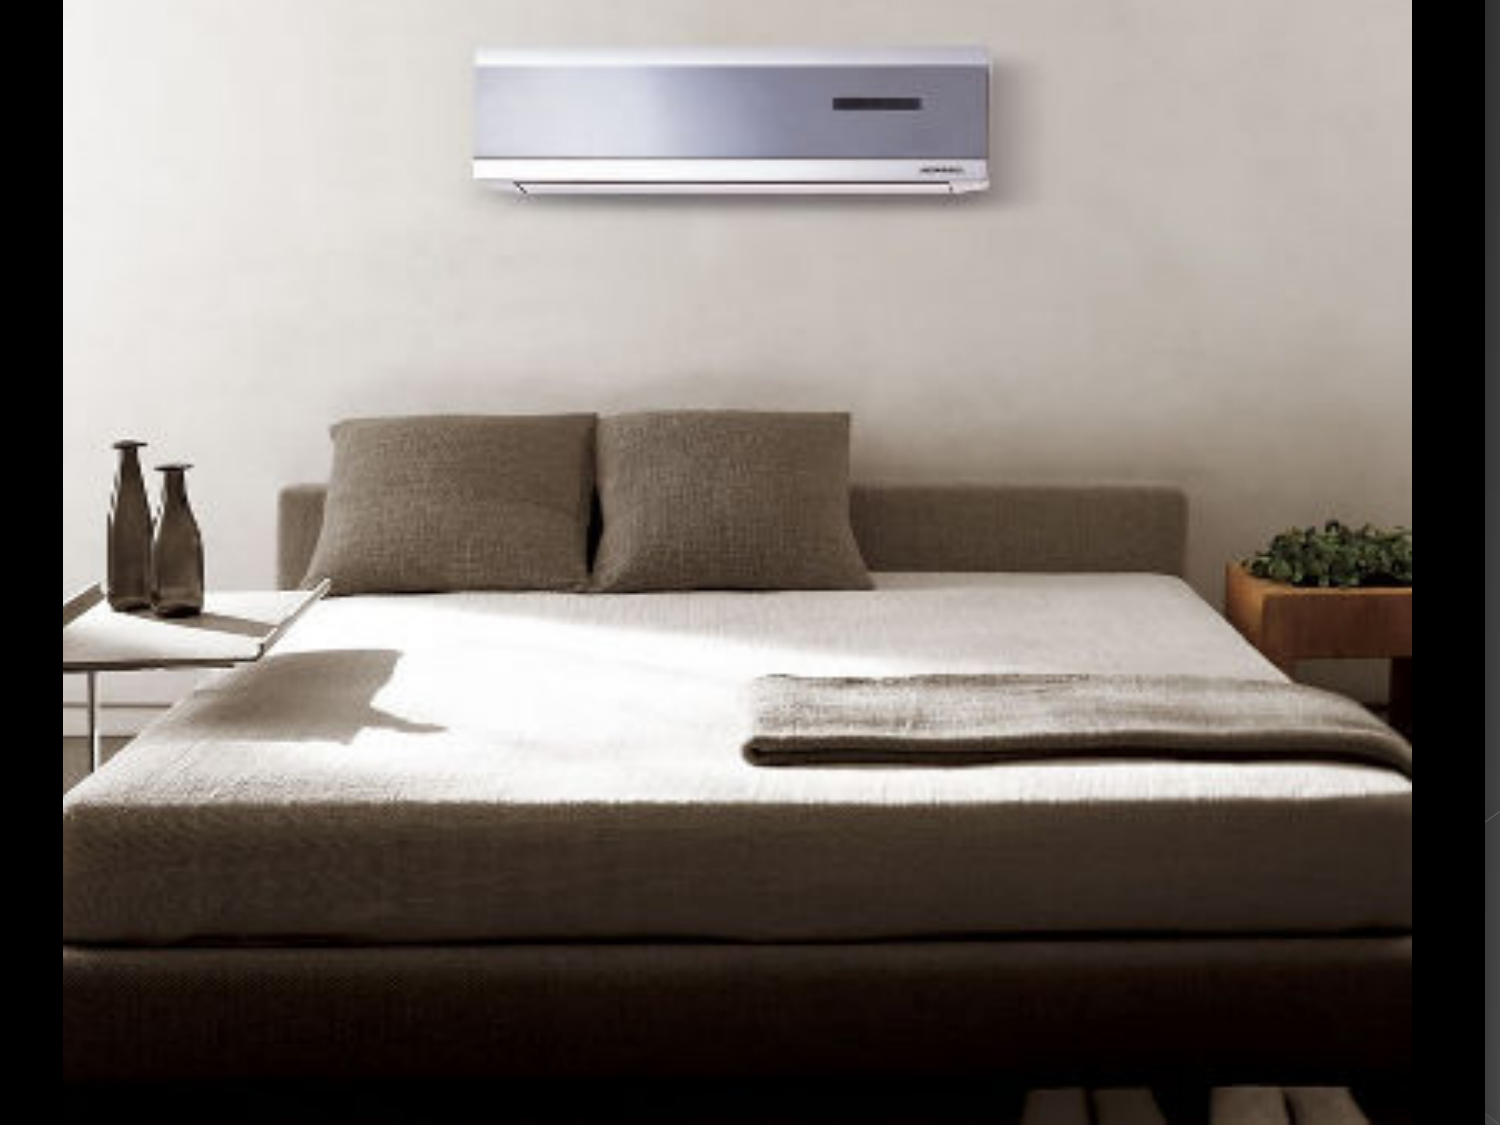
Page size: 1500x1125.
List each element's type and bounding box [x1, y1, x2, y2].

list [62, 0, 1413, 1125]
